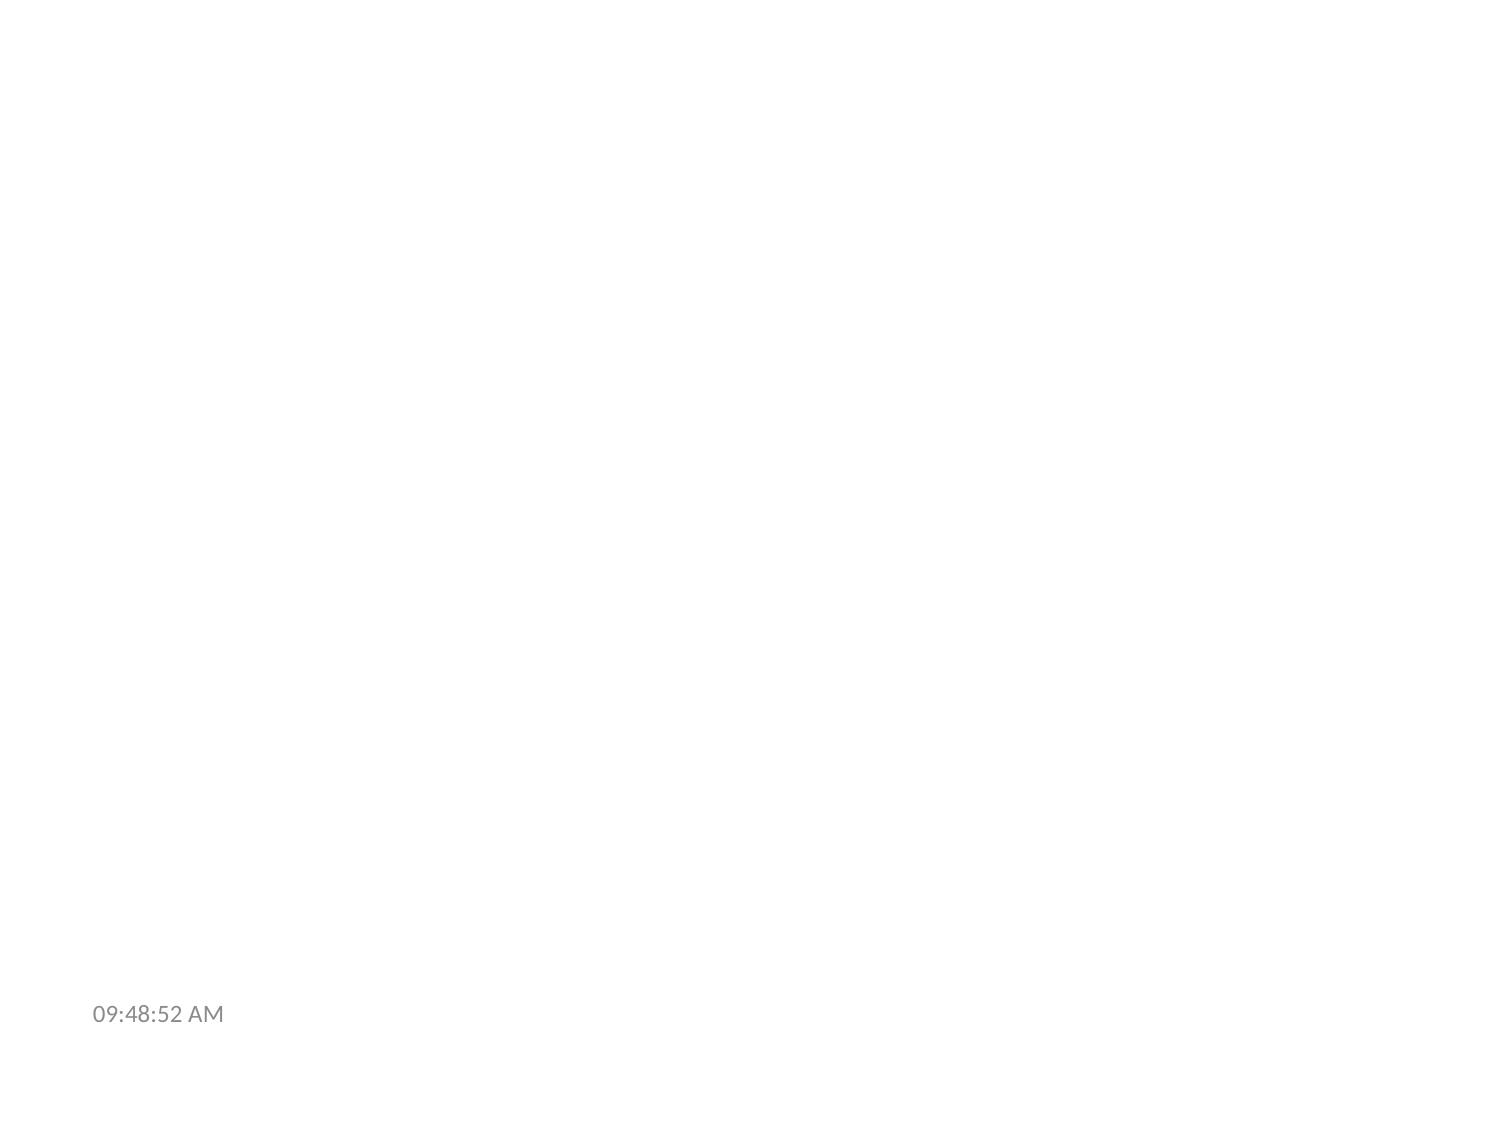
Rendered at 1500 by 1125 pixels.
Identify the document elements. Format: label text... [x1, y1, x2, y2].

text_box 3:35:09 PM [77, 982, 428, 1043]
